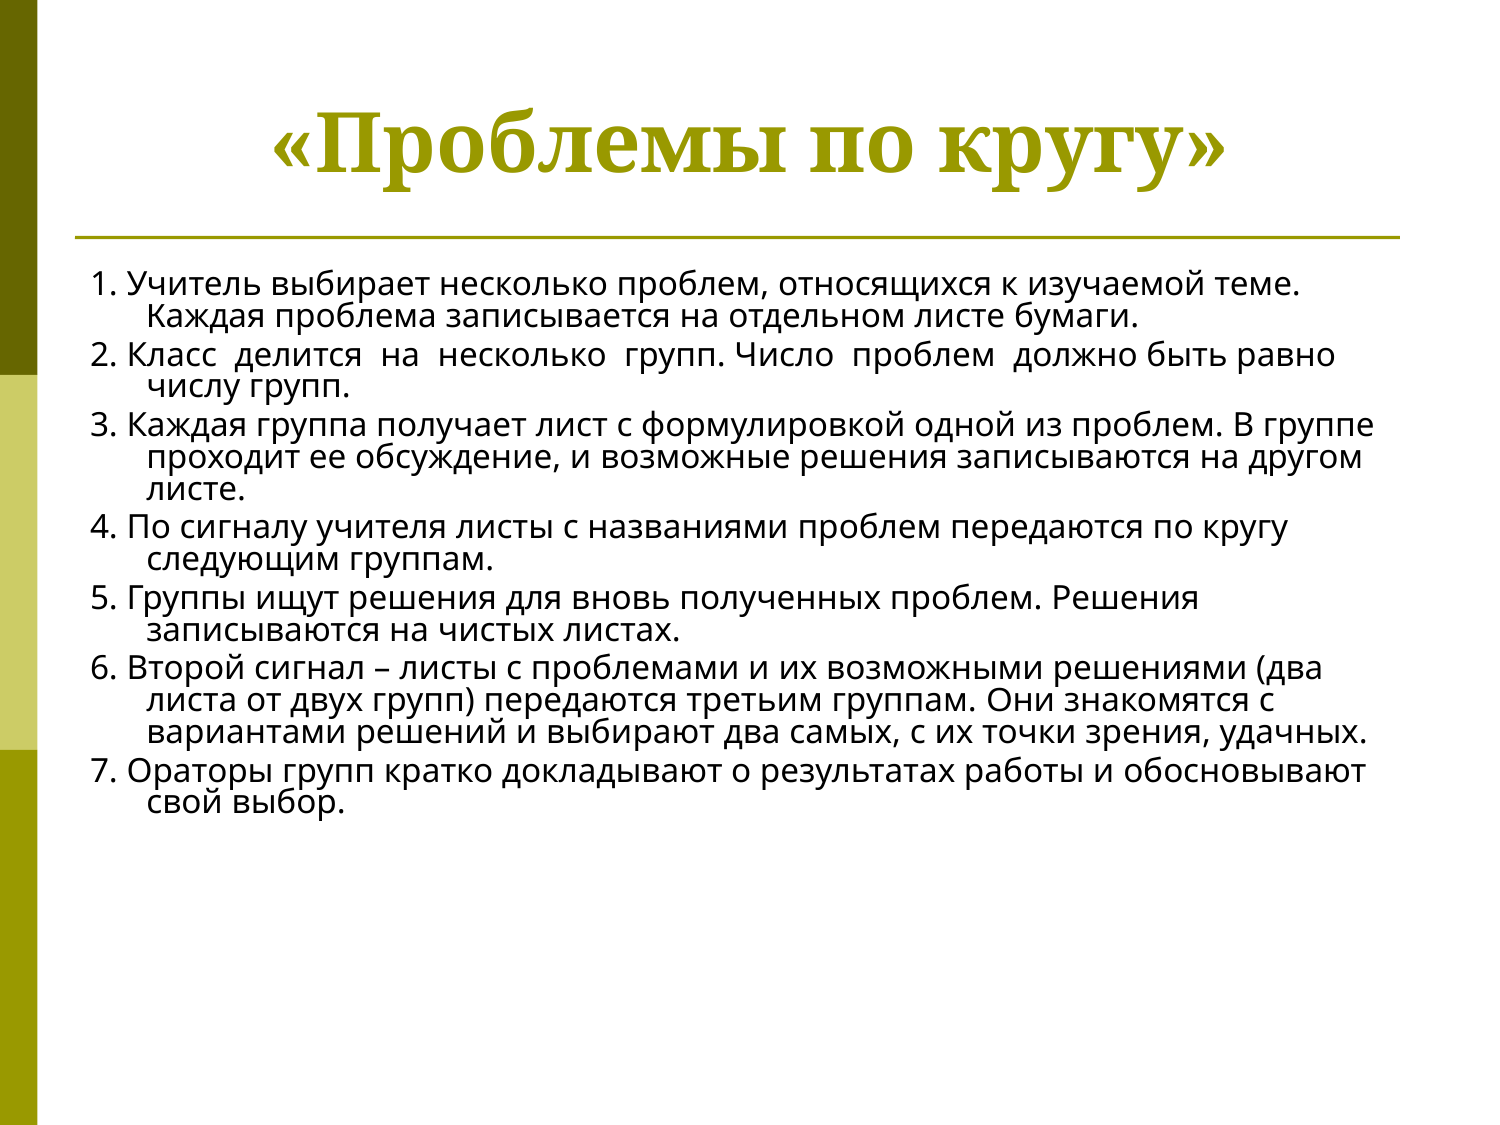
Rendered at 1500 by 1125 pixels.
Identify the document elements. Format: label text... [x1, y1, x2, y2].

list 1. Учитель выбирает несколько проблем, относящихся к изучаемой теме. Каждая проблема записывается на отдельном листе бумаги. 2. Класс делится на несколько групп. Число проблем должно быть равно числу групп. 3. Каждая группа получает лист с формулировкой одной из проблем. В группе проходит ее обсуждение, и возможные решения записываются на другом листе. 4. По сигналу учителя листы с названиями проблем передаются по кругу следующим группам. 5. Группы ищут решения для вновь полученных проблем. Решения записываются на чистых листах. 6. Второй сигнал – листы с проблемами и их возможными решениями (два листа от двух групп) передаются третьим группам. Они знакомятся с вариантами решений и выбирают два самых, с их точки зрения, удачных. 7. Ораторы групп кратко докладывают о результатах работы и обосновывают свой выбор. [74, 262, 1426, 1006]
title «Проблемы по кругу» [74, 45, 1426, 233]
